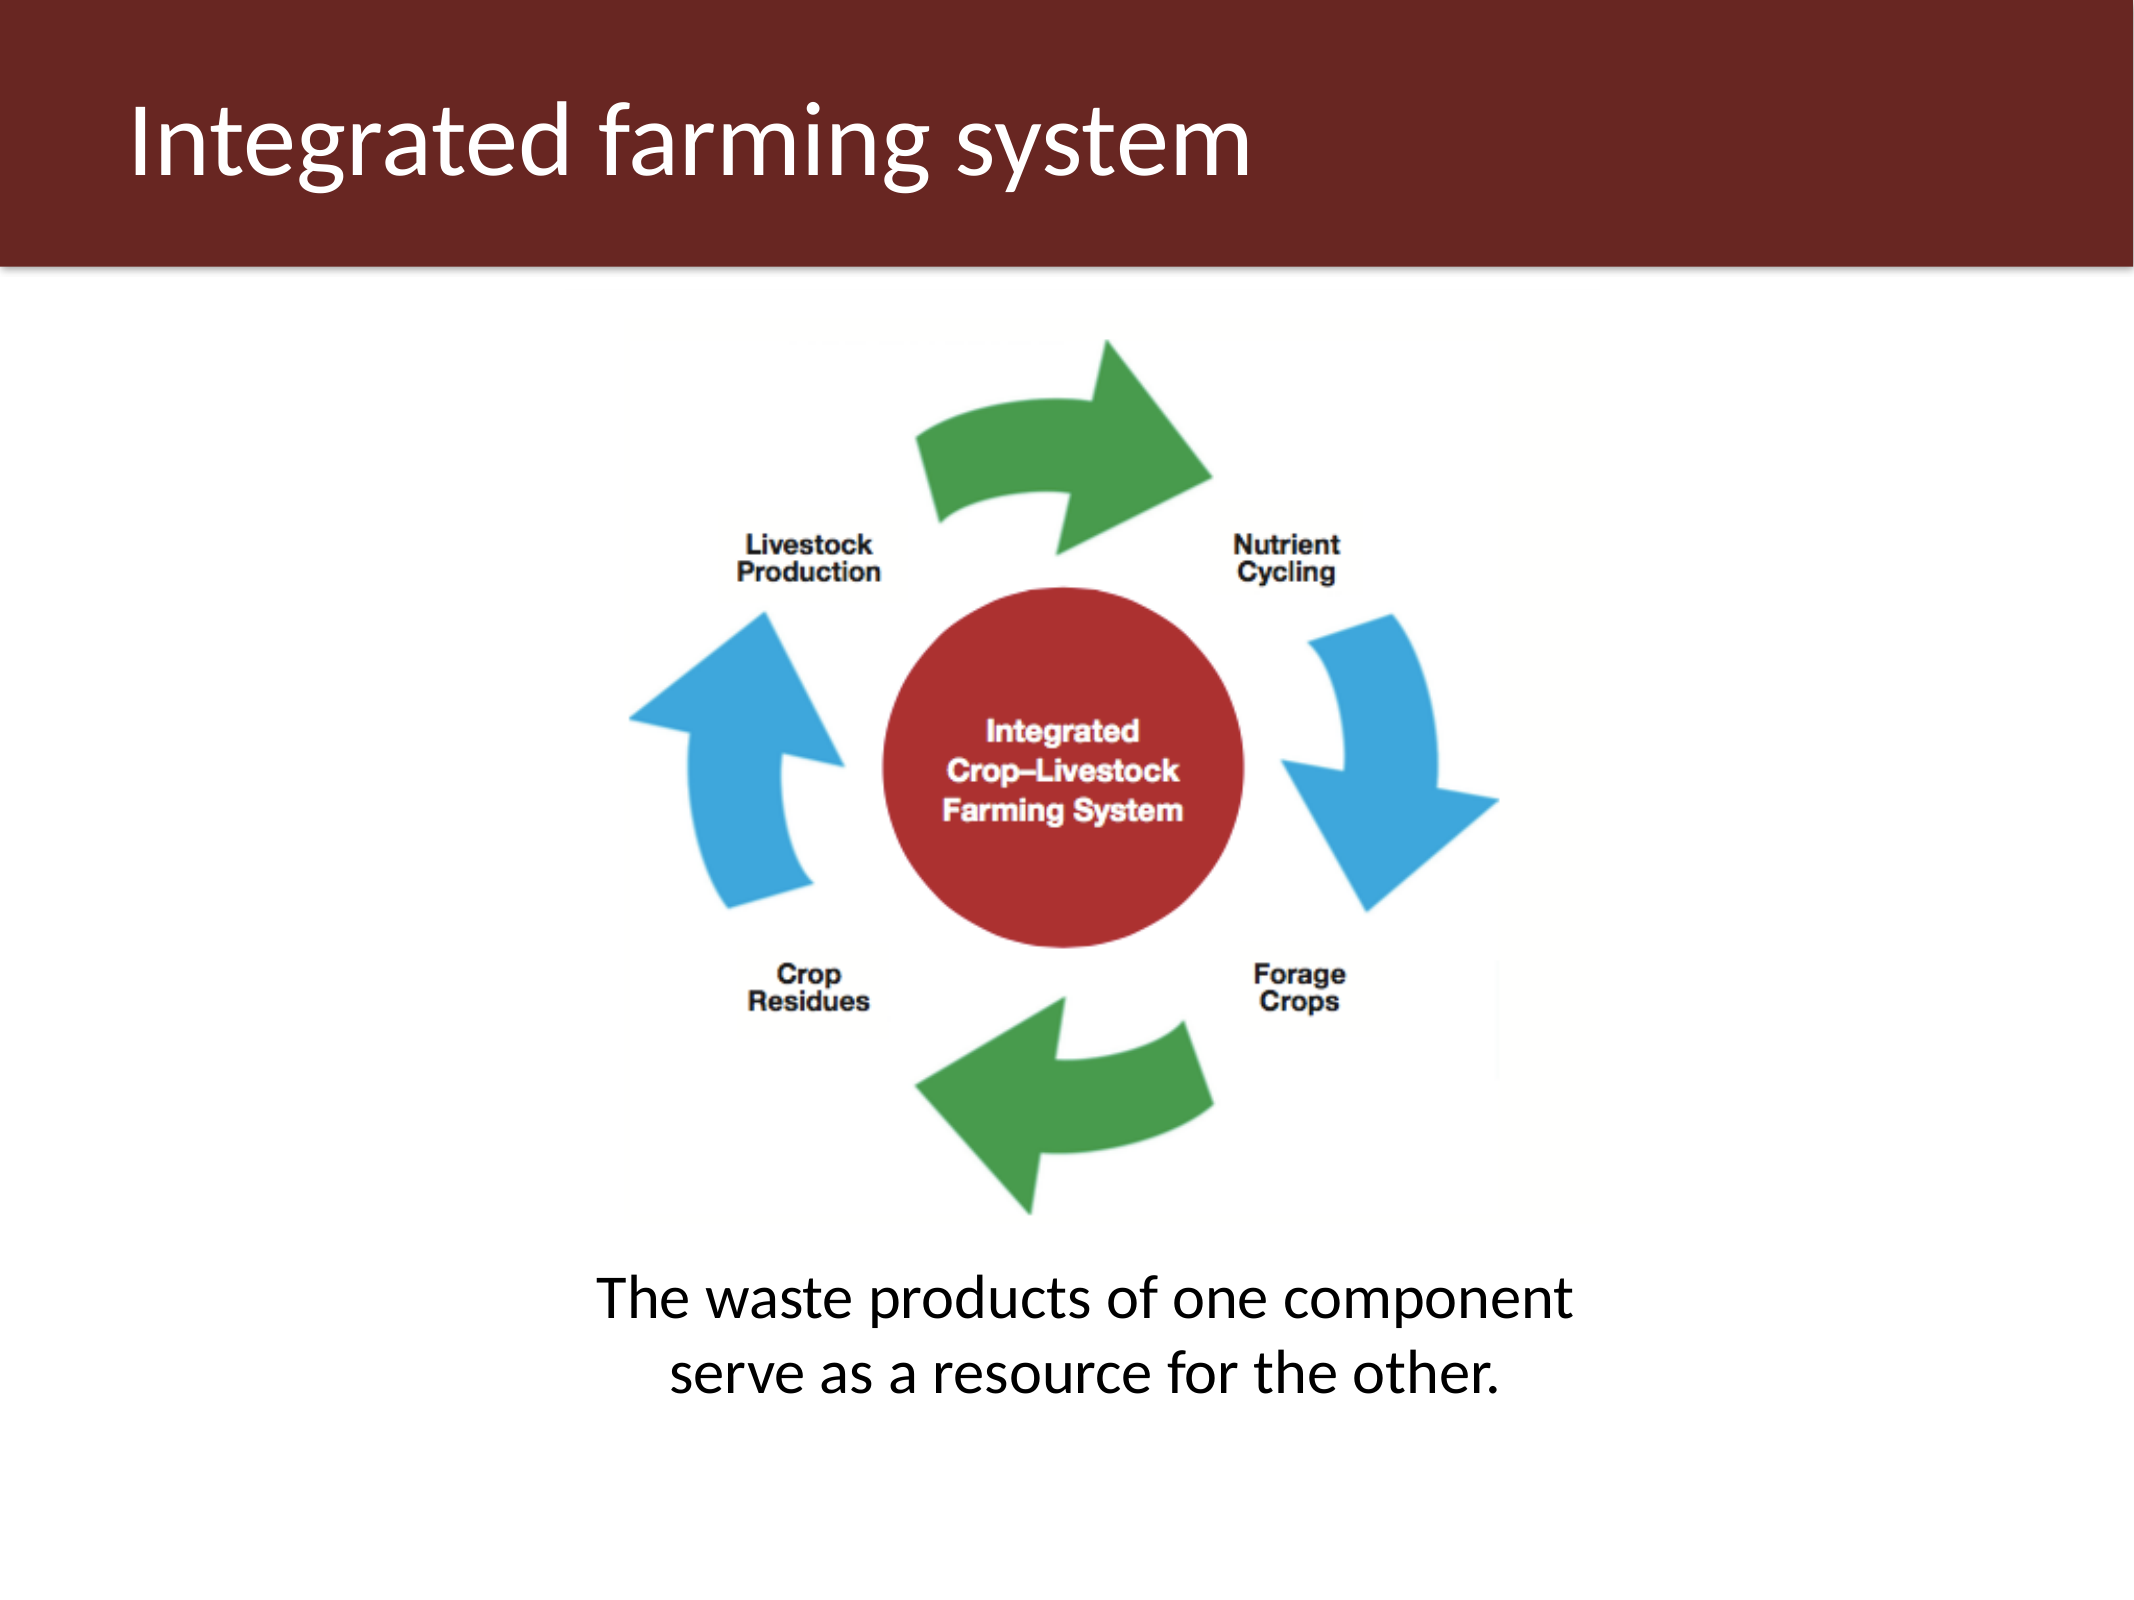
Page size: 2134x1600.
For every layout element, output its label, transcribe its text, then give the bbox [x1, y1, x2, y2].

title Integrated farming system [106, 0, 2027, 267]
text_box The waste products of one component serve as a resource for the other. [391, 1248, 1795, 1414]
picture [565, 287, 1600, 1249]
